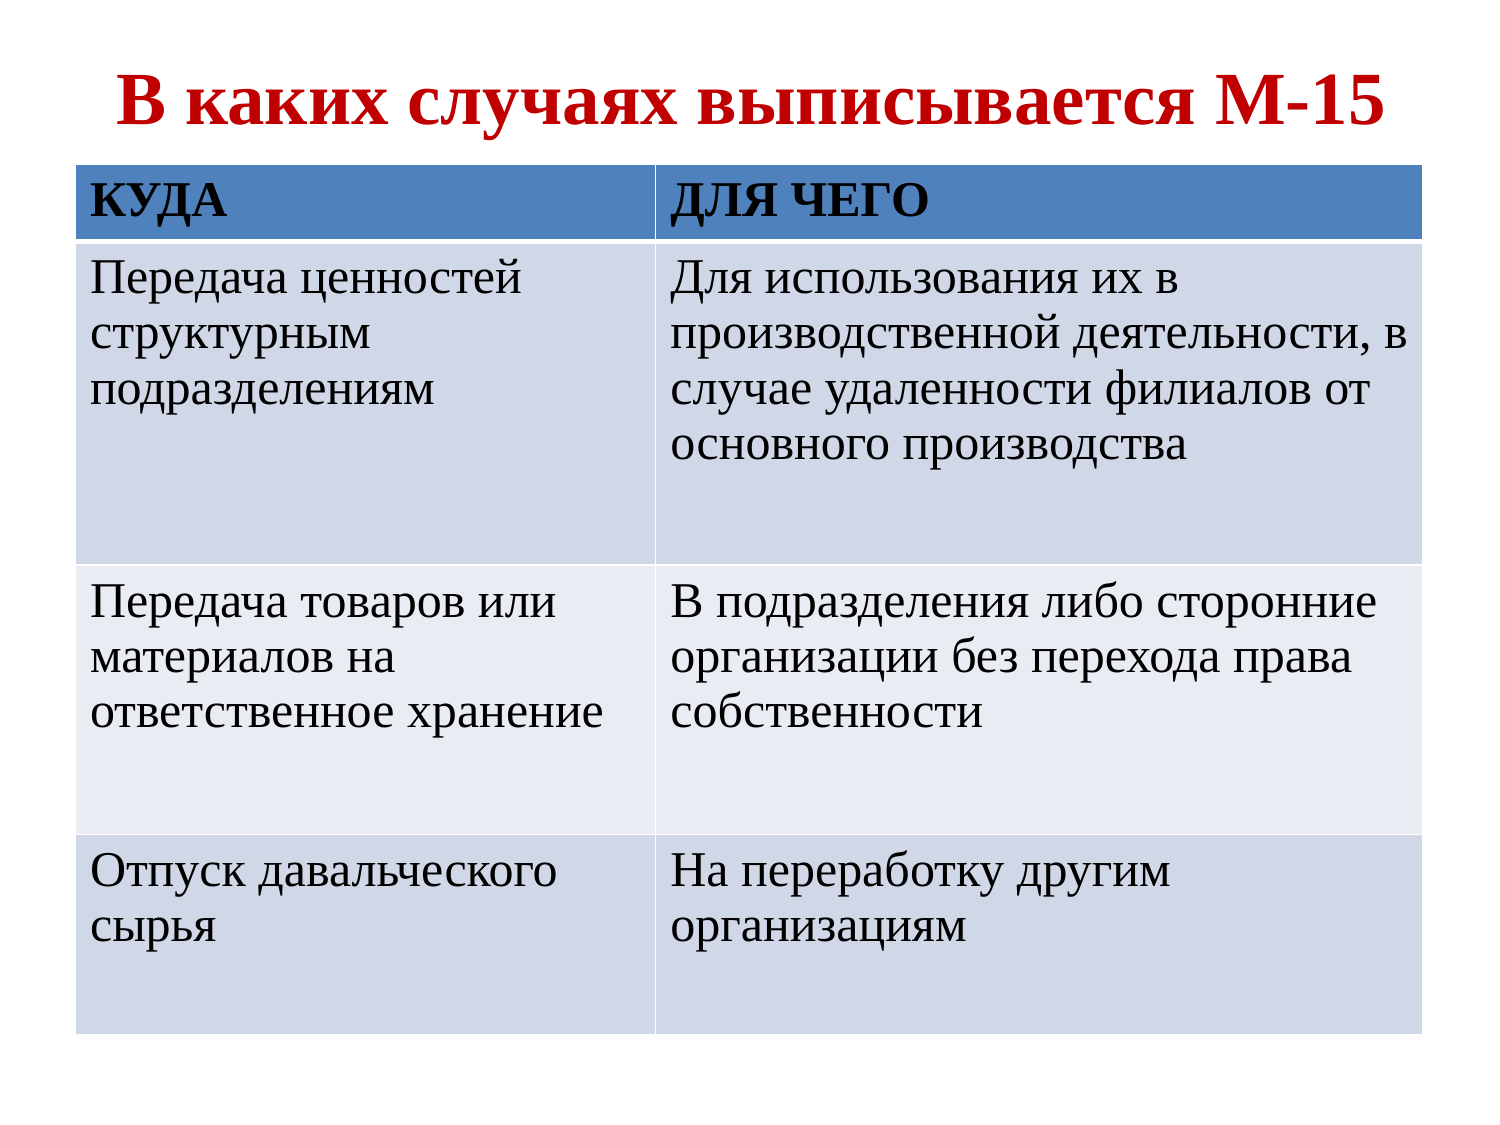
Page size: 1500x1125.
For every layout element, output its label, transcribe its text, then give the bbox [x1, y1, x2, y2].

table_cell Для использования их в производственной деятельности, в случае удаленности филиалов от основного производства [656, 244, 1422, 564]
table_header КУДА [76, 165, 655, 239]
table_cell Передача ценностей структурным подразделениям [76, 244, 655, 564]
table_cell Отпуск давальческого сырья [76, 835, 655, 1034]
table_cell На переработку другим организациям [656, 835, 1422, 1034]
table_cell Передача товаров или материалов на ответственное хранение [76, 566, 655, 834]
title В каких случаях выписывается М-15 [76, 30, 1427, 159]
table_header ДЛЯ ЧЕГО [656, 165, 1422, 239]
table_cell В подразделения либо сторонние организации без перехода права собственности [656, 566, 1422, 834]
